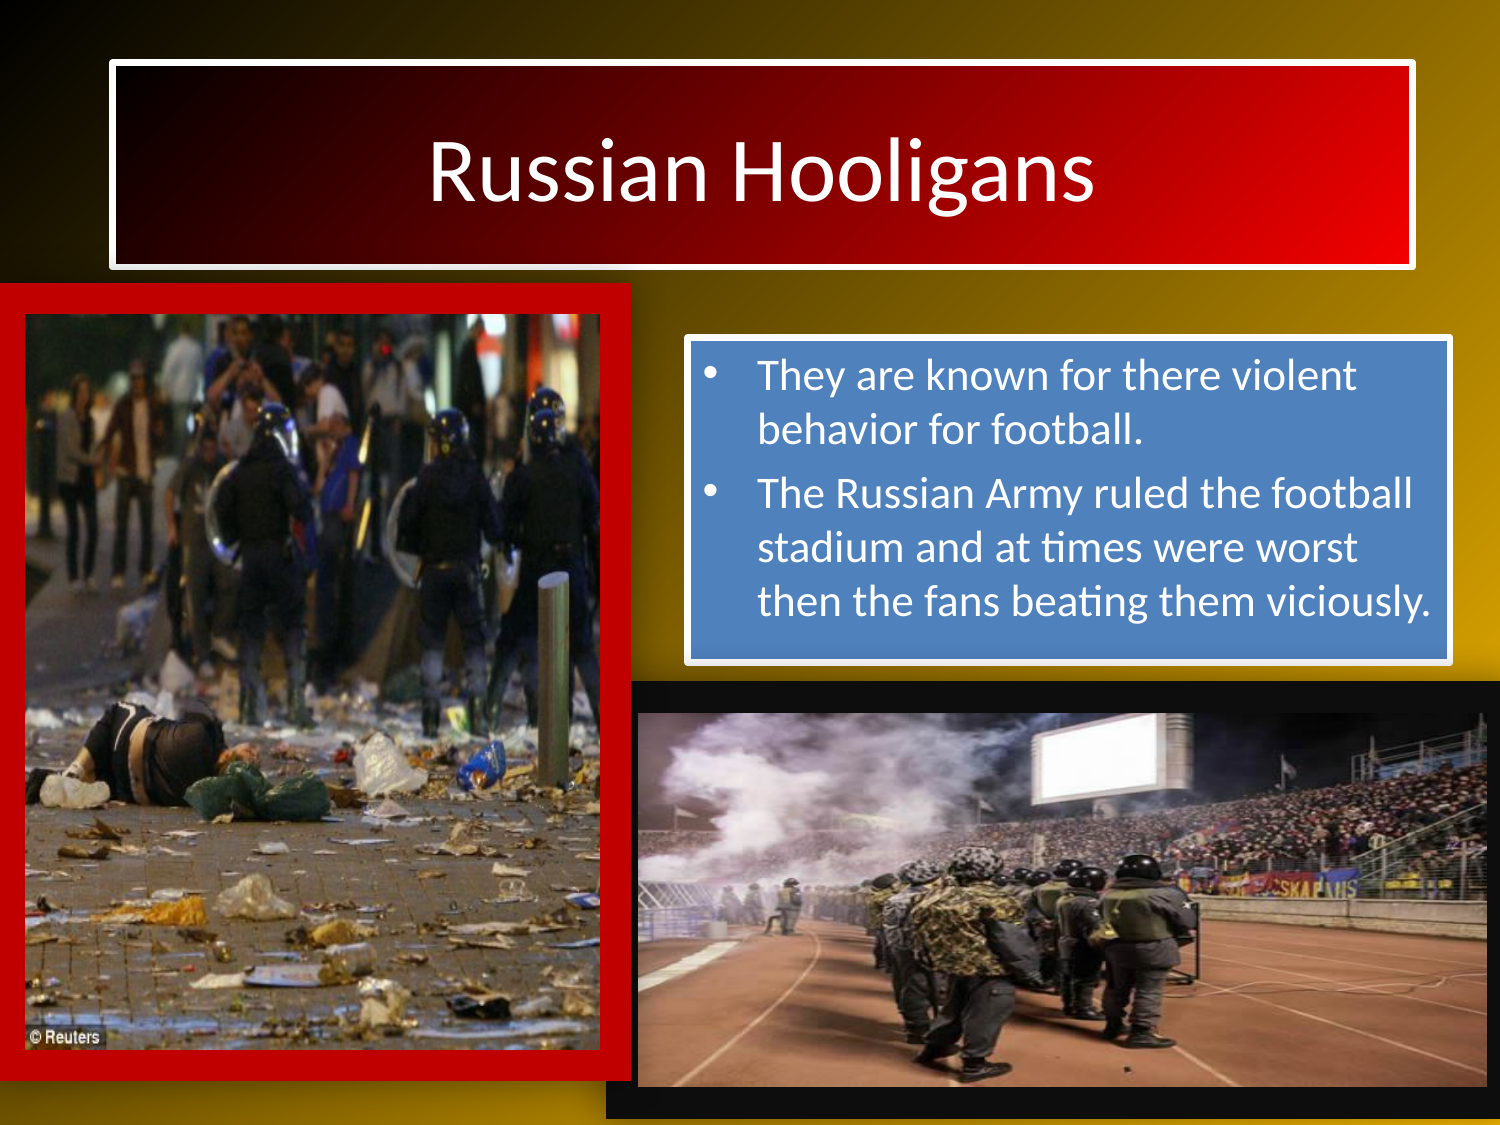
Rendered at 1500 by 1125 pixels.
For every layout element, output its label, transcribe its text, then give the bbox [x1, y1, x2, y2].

list They are known for there violent behavior for football. The Russian Army ruled the football stadium and at times were worst then the fans beating them viciously. [684, 334, 1453, 654]
title Russian Hooligans [109, 59, 1416, 270]
picture [637, 711, 1488, 1088]
picture [24, 313, 601, 1051]
